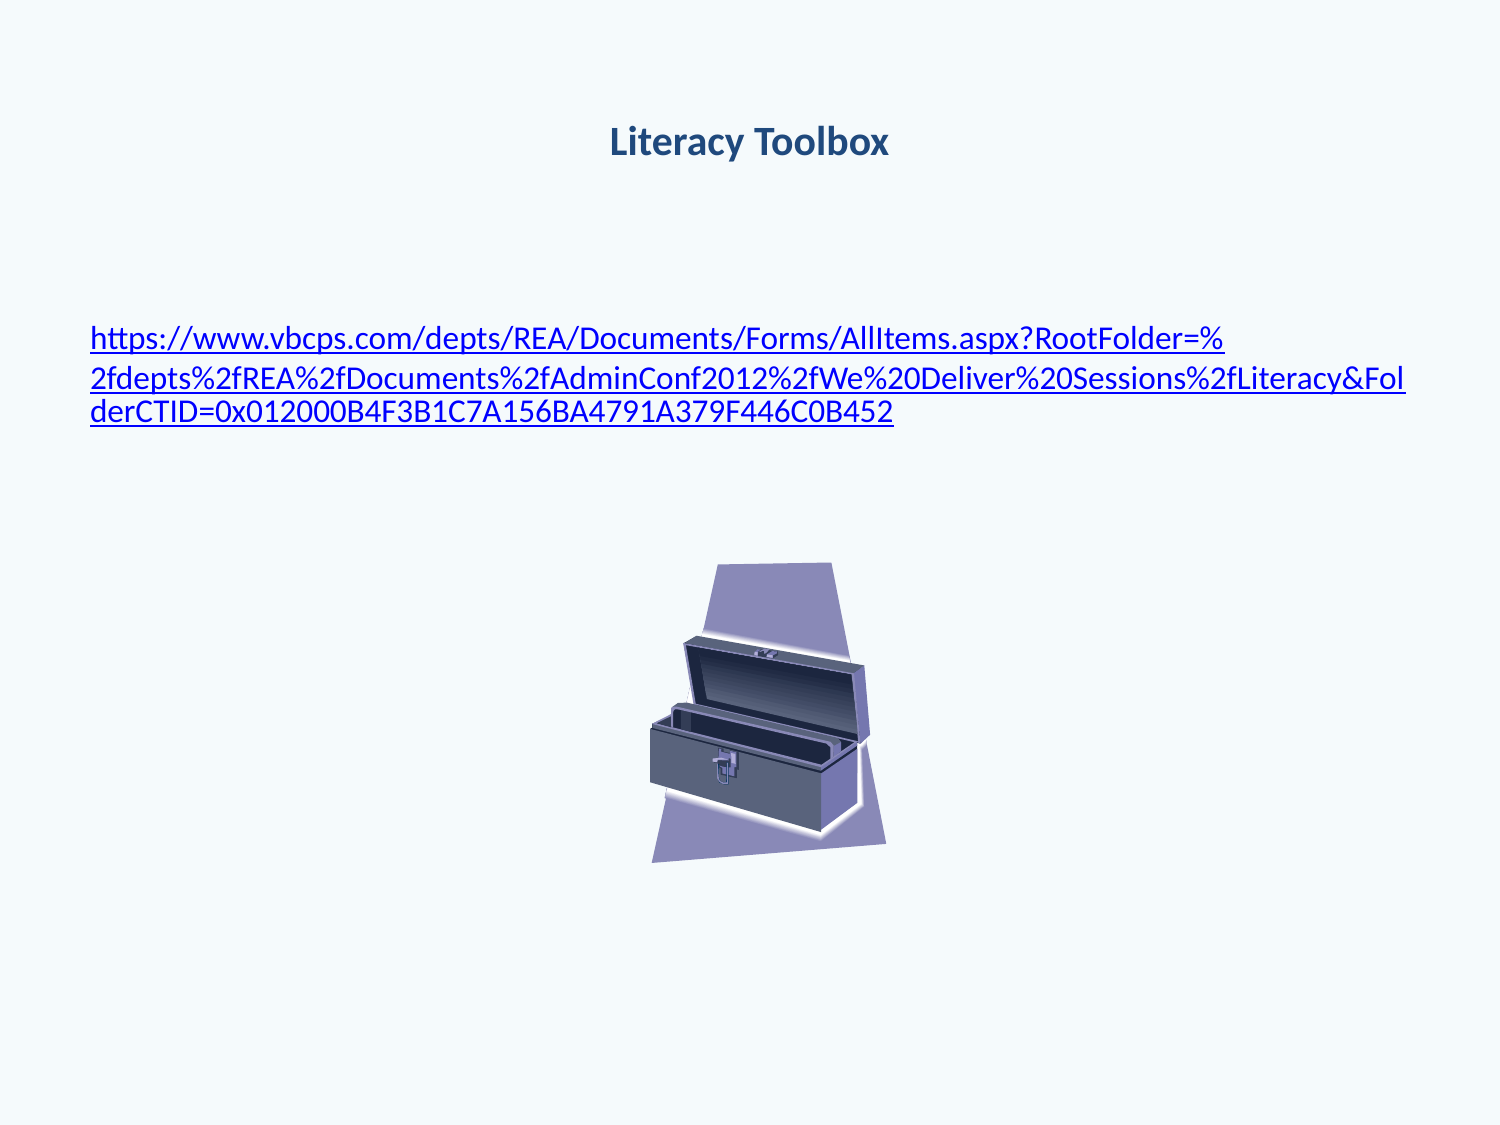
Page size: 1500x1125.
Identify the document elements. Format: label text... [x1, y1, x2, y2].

list https://www.vbcps.com/depts/REA/Documents/Forms/AllItems.aspx?RootFolder=%2fdepts%2fREA%2fDocuments%2fAdminConf2012%2fWe%20Deliver%20Sessions%2fLiteracy&FolderCTID=0x012000B4F3B1C7A156BA4791A379F446C0B452 [75, 262, 1425, 1005]
title Literacy Toolbox [75, 45, 1425, 233]
picture [649, 562, 887, 864]
